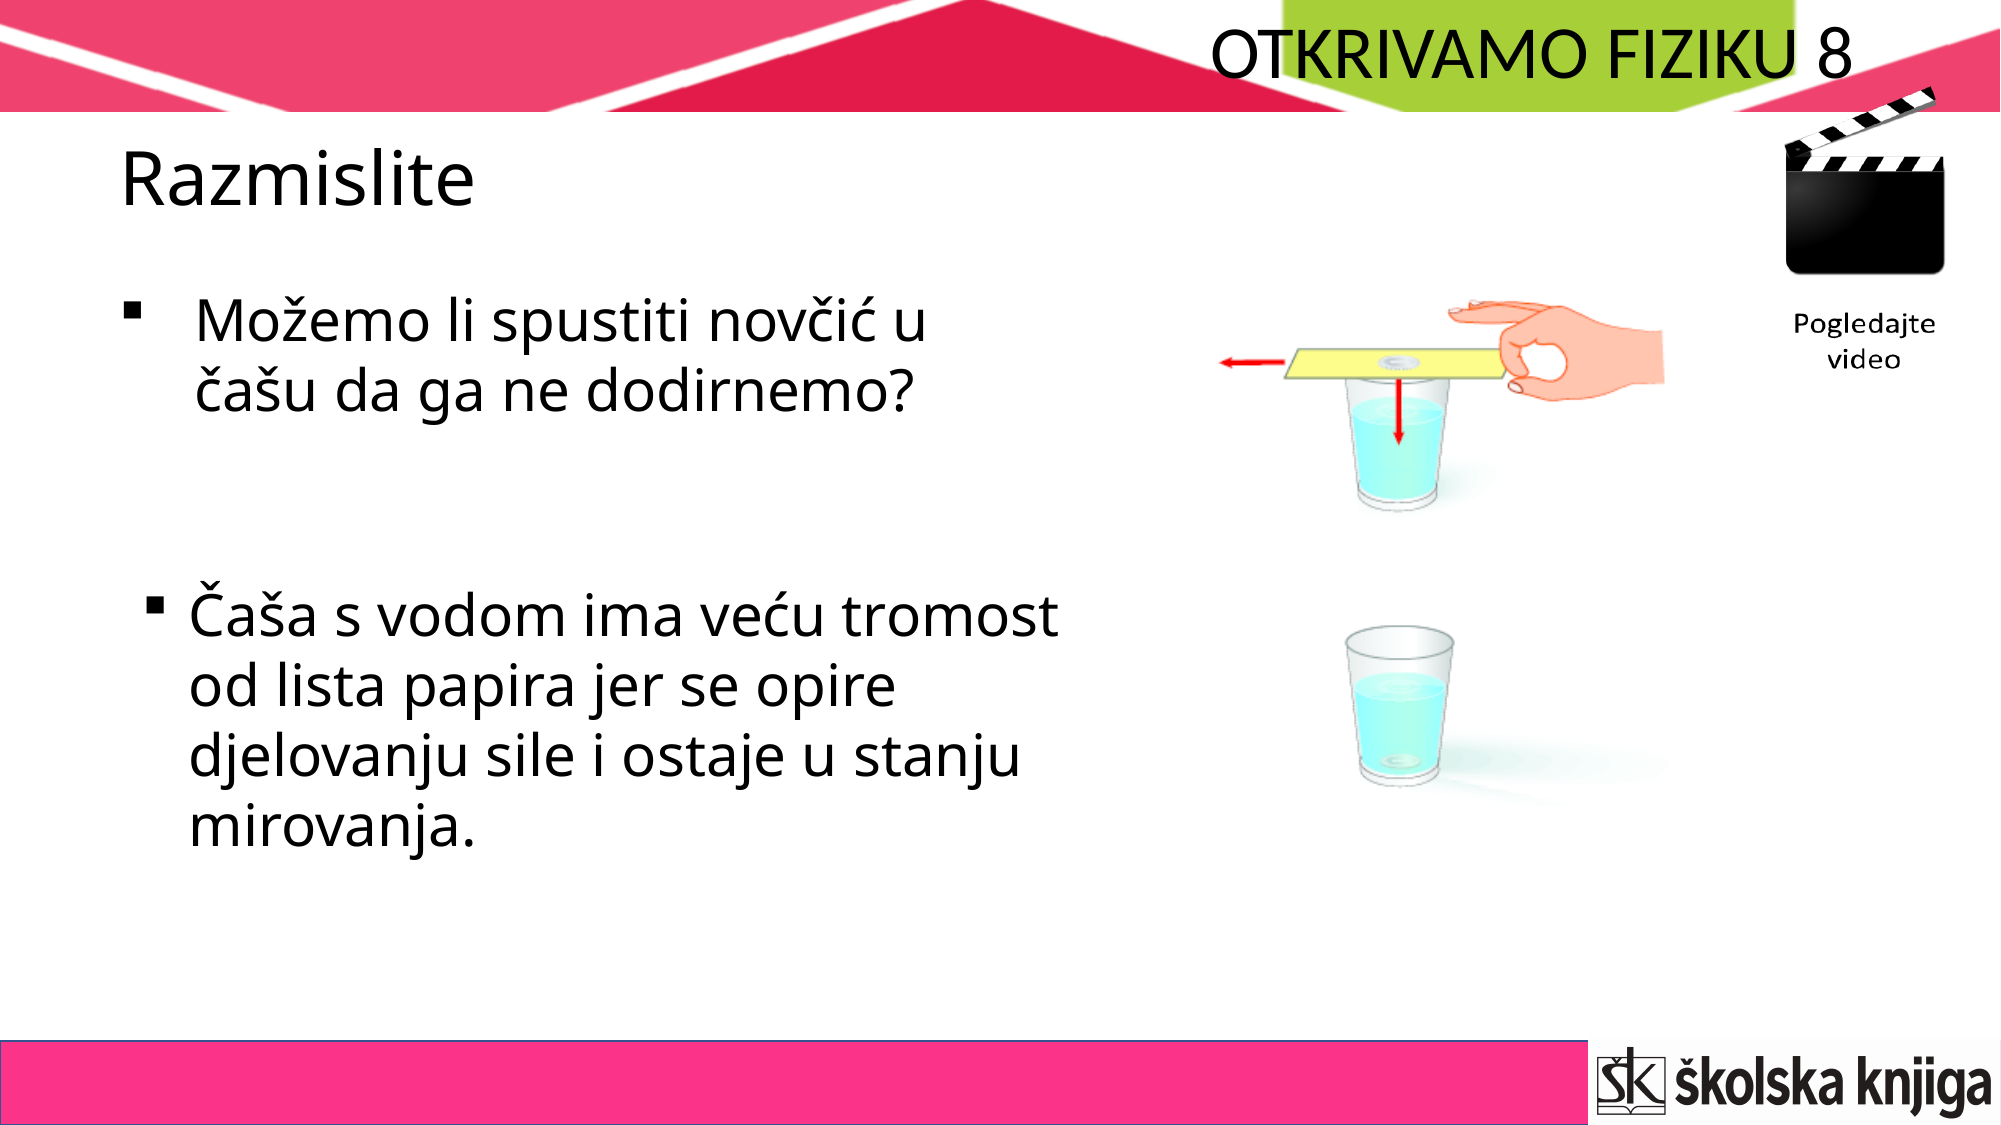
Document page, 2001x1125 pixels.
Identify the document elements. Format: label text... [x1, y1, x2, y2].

text_box Možemo li spustiti novčić u čašu da ga ne dodirnemo? [104, 275, 1034, 431]
picture [1765, 294, 1963, 395]
text_box Čaša s vodom ima veću tromost od lista papira jer se opire djelovanju sile i ostaje u stanju mirovanja. [127, 570, 1090, 866]
picture [1198, 256, 1671, 834]
picture [1588, 1035, 2000, 1125]
picture [0, 0, 2000, 112]
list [1783, 86, 1946, 276]
title Razmislite [104, 105, 1783, 257]
